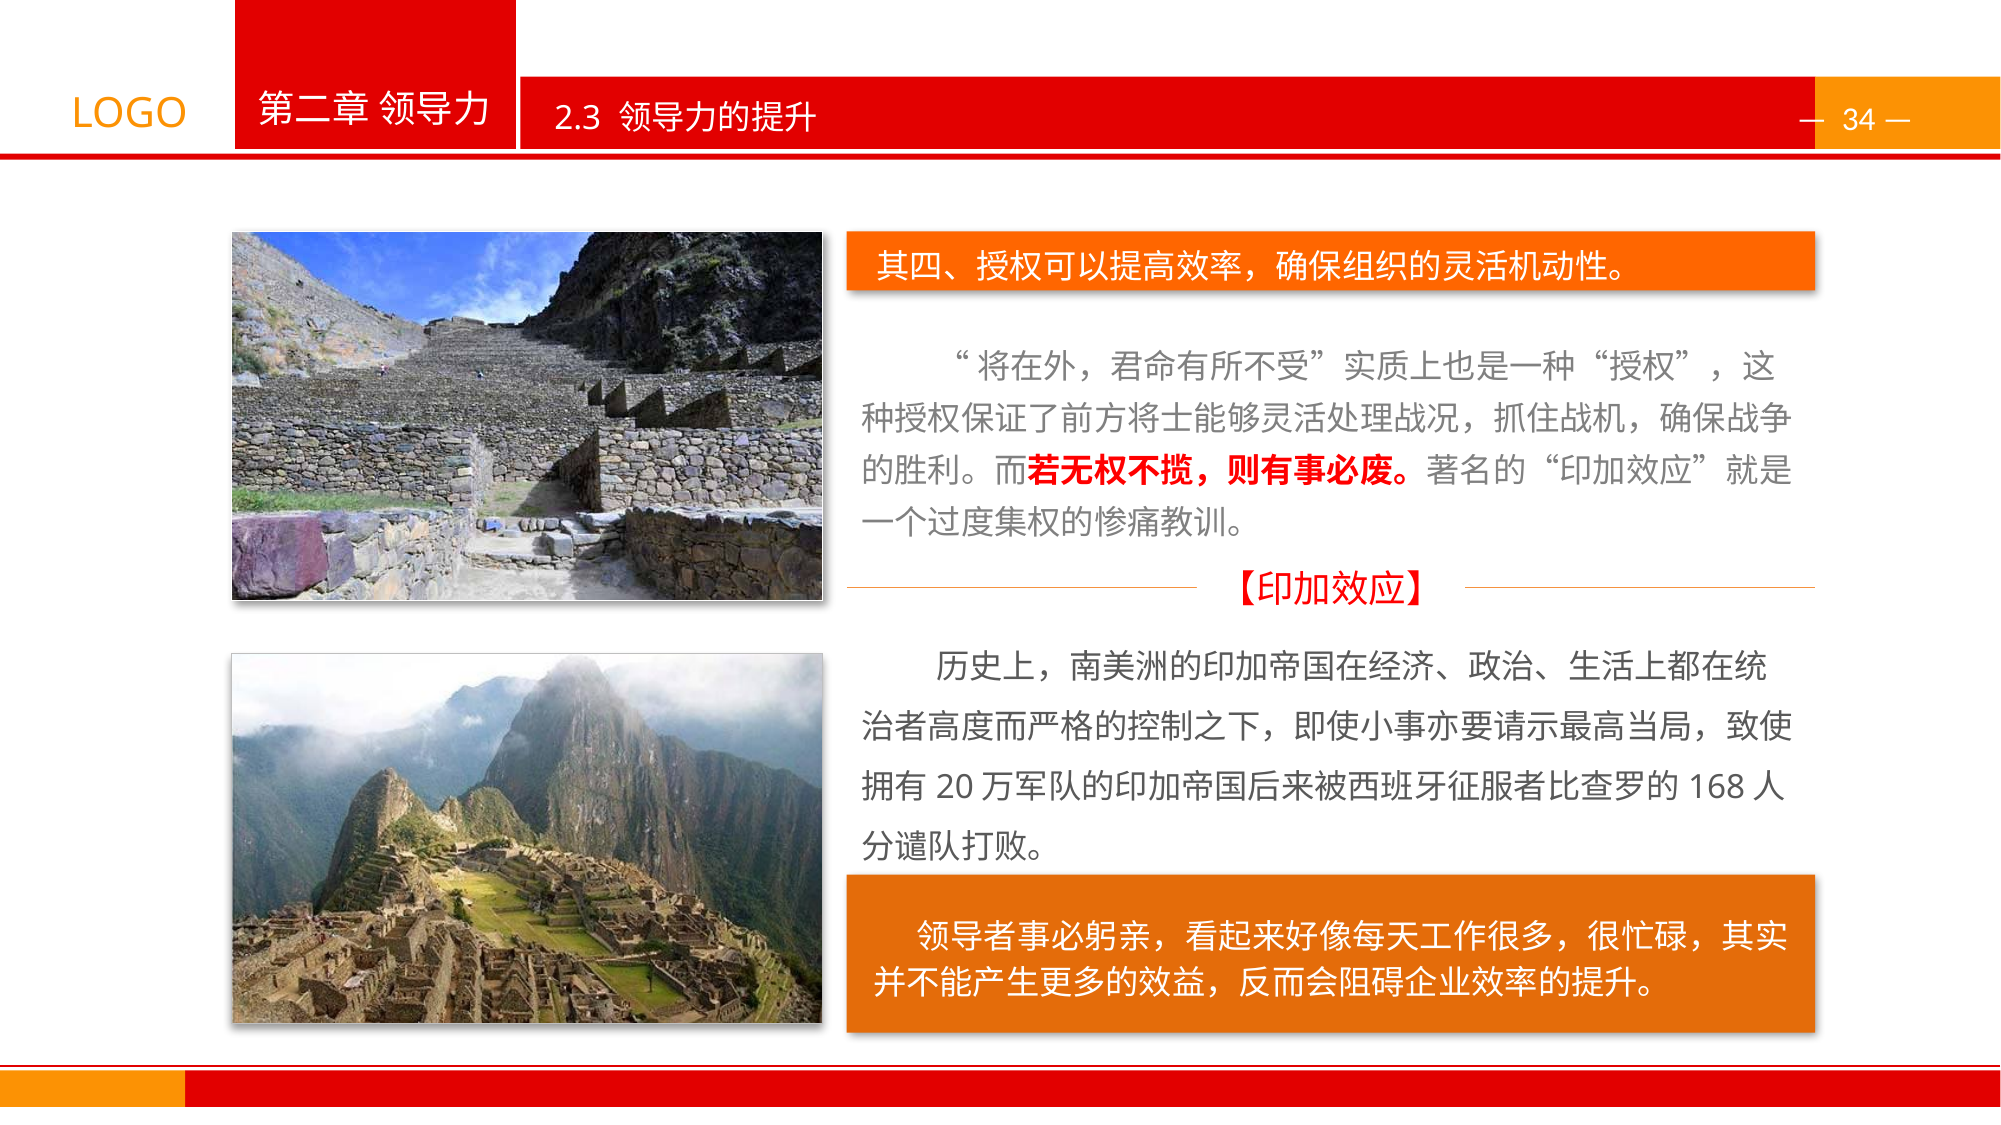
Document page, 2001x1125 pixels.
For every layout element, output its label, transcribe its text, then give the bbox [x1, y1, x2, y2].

text_box 领导者事必躬亲，看起来好像每天工作很多，很忙碌，其实并不能产生更多的效益，反而会阻碍企业效率的提升。 [858, 901, 1804, 1009]
text_box “将在外，君命有所不受”实质上也是一种“授权”，这种授权保证了前方将士能够灵活处理战况，抓住战机，确保战争的胜利。而若无权不揽，则有事必废。著名的“印加效应”就是一个过度集权的惨痛教训。 [846, 326, 1816, 549]
text_box 历史上，南美洲的印加帝国在经济、政治、生活上都在统治者高度而严格的控制之下，即使小事亦要请示最高当局，致使拥有20万军队的印加帝国后来被西班牙征服者比查罗的168人分谴队打败。 [846, 617, 1816, 868]
text_box 【印加效应】 [1196, 596, 1465, 617]
text_box 【印加效应】 [1196, 557, 1465, 586]
text_box [846, 874, 1816, 1033]
text_box 其四、授权可以提高效率，确保组织的灵活机动性。 [846, 231, 1816, 291]
picture [231, 653, 824, 1024]
picture [231, 231, 824, 602]
